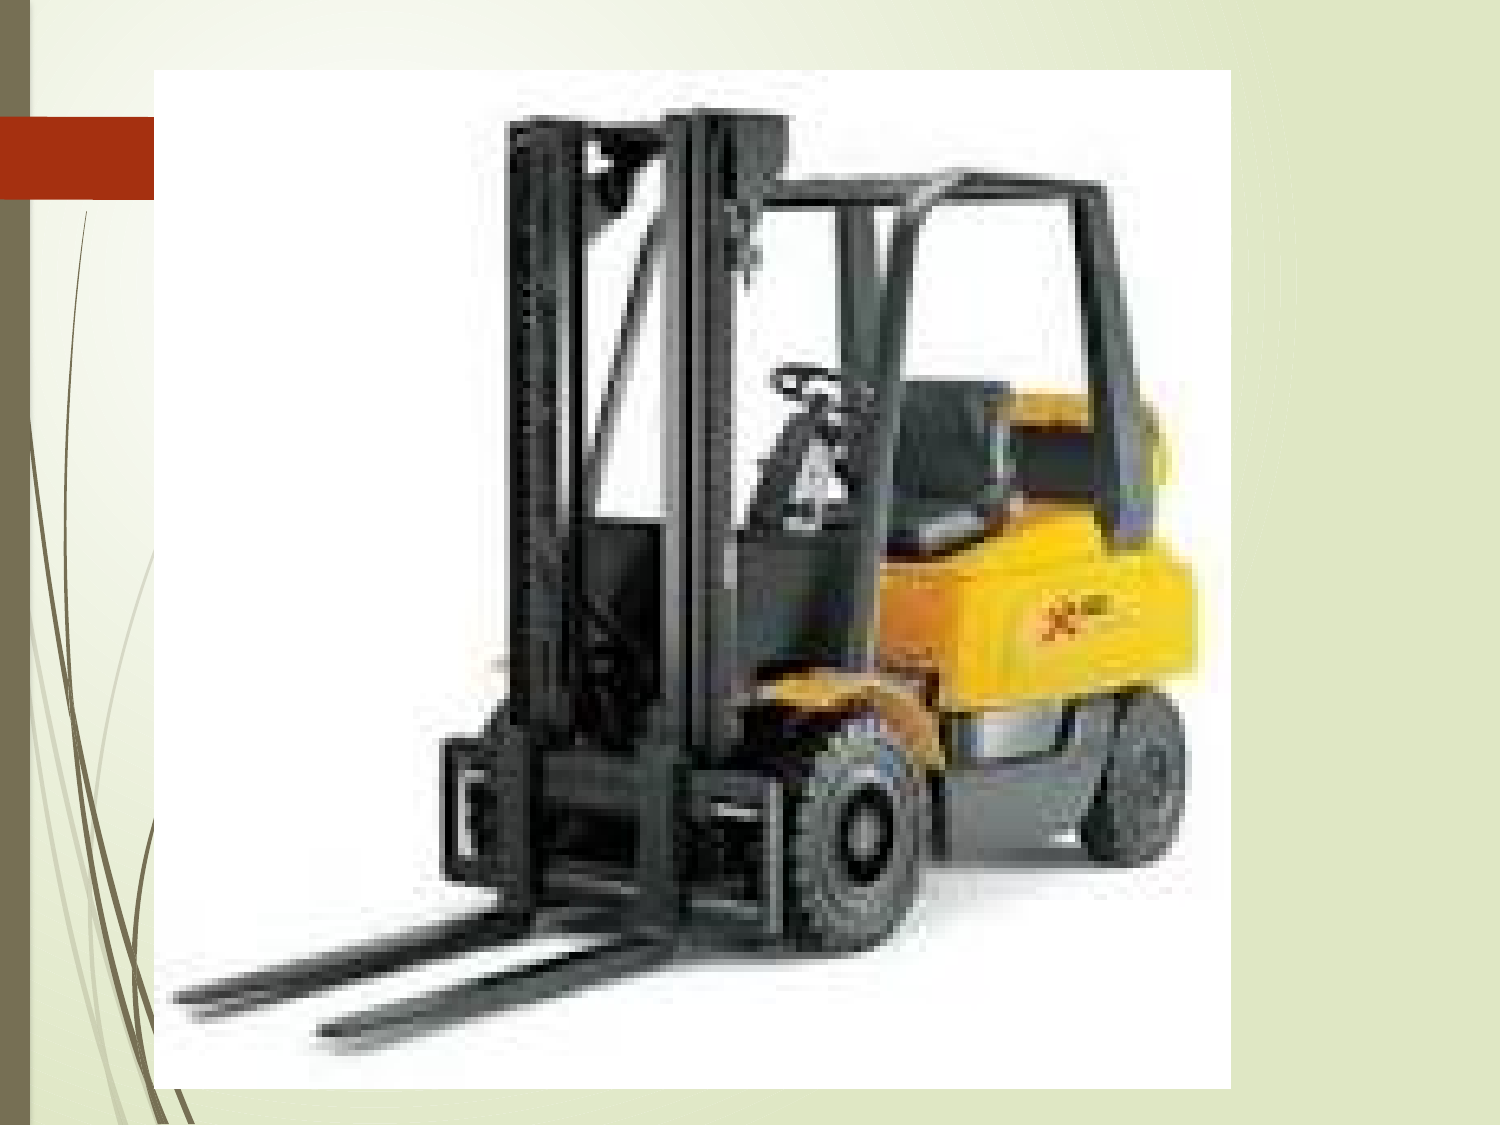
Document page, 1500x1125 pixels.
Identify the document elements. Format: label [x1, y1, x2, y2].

list [154, 70, 1231, 1089]
